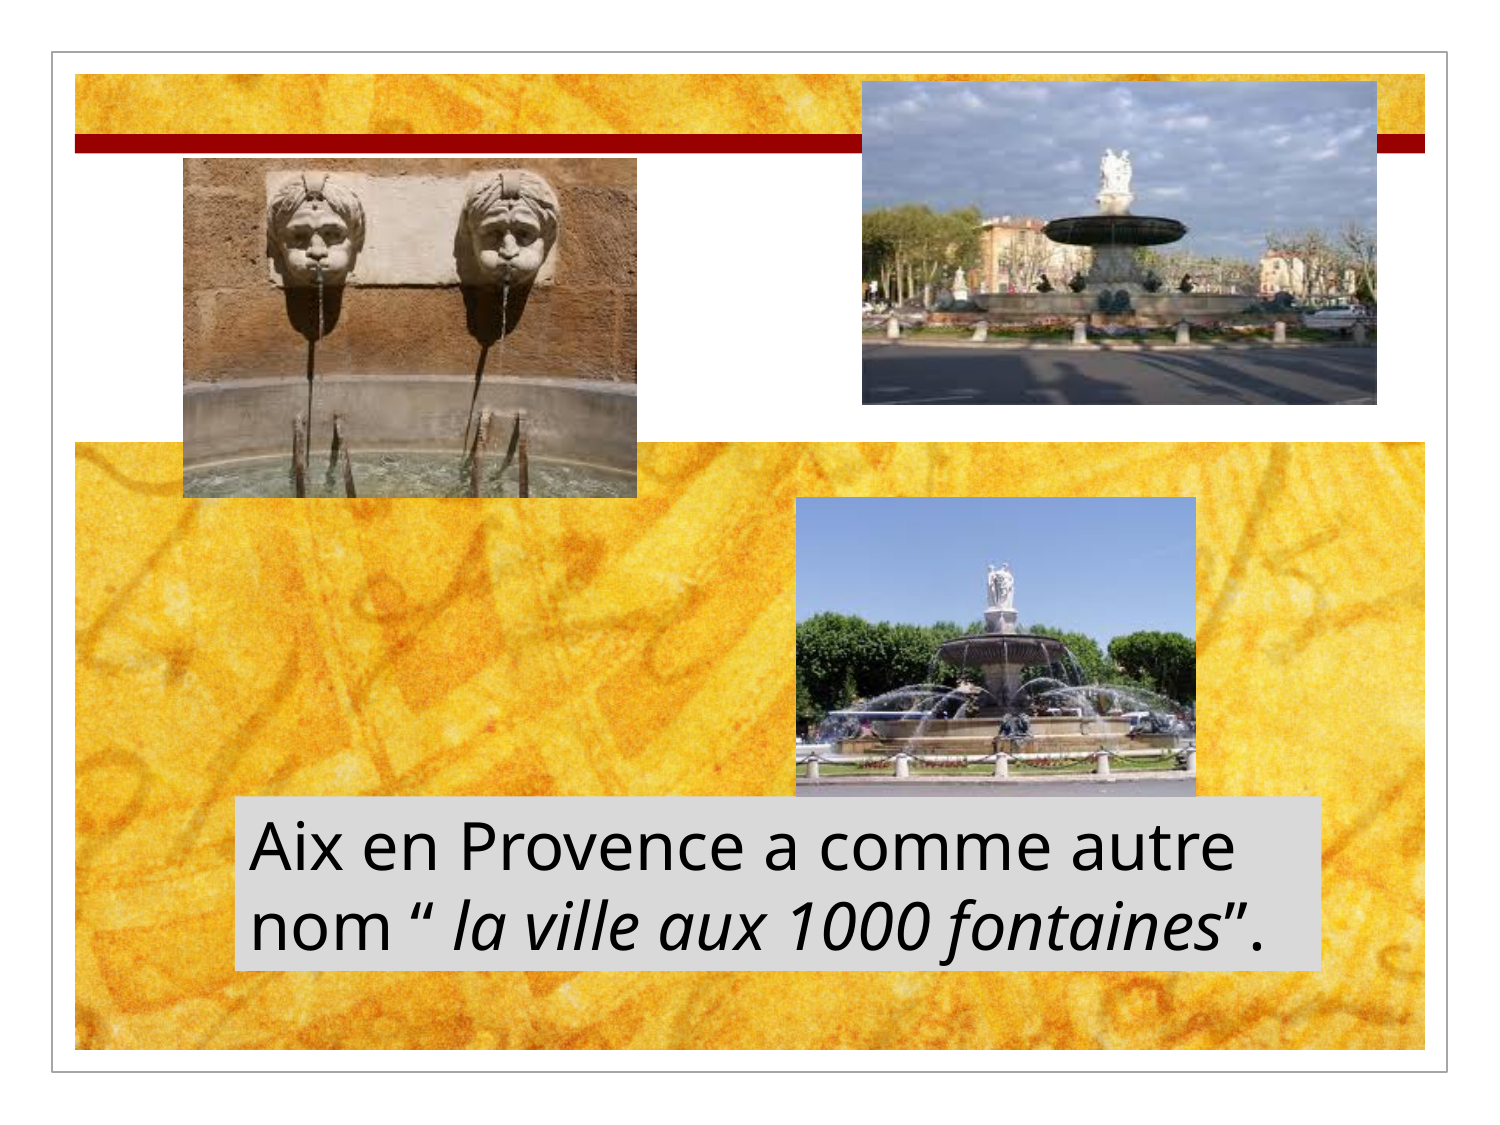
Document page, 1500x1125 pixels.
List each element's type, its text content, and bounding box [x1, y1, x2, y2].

picture [75, 74, 1425, 405]
picture [75, 157, 1425, 1050]
text_box Aix en Provence a comme autre nom “ la ville aux 1000 fontaines”. [234, 796, 1322, 971]
